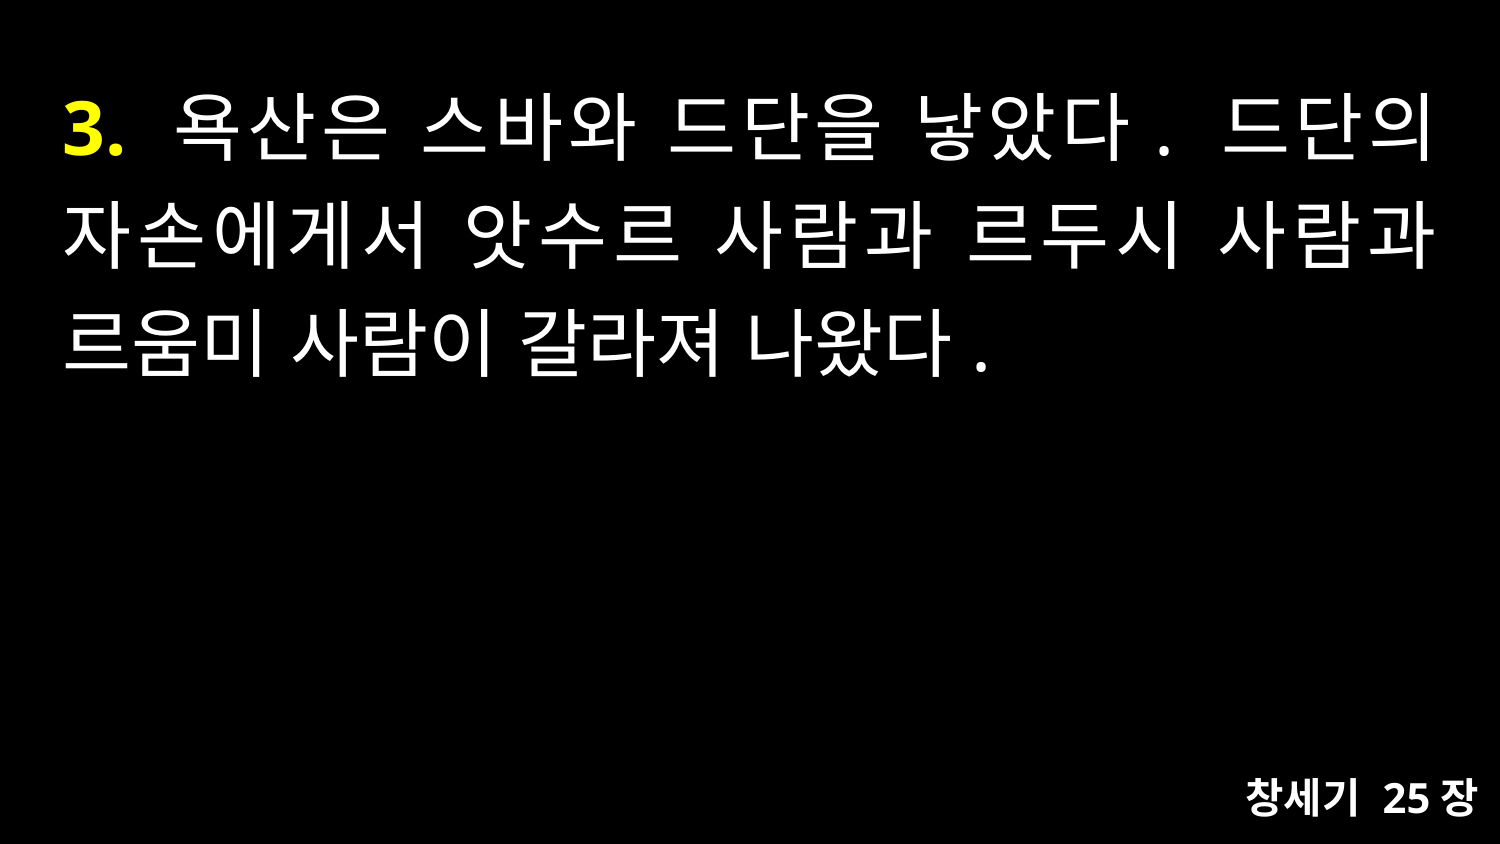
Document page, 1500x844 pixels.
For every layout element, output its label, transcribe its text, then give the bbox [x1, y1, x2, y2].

subtitle 창세기 25장 [916, 770, 1500, 844]
title 3. 욕산은 스바와 드단을 낳았다. 드단의 자손에게서 앗수르 사람과 르두시 사람과 르움미 사람이 갈라져 나왔다. [0, 0, 1500, 844]
